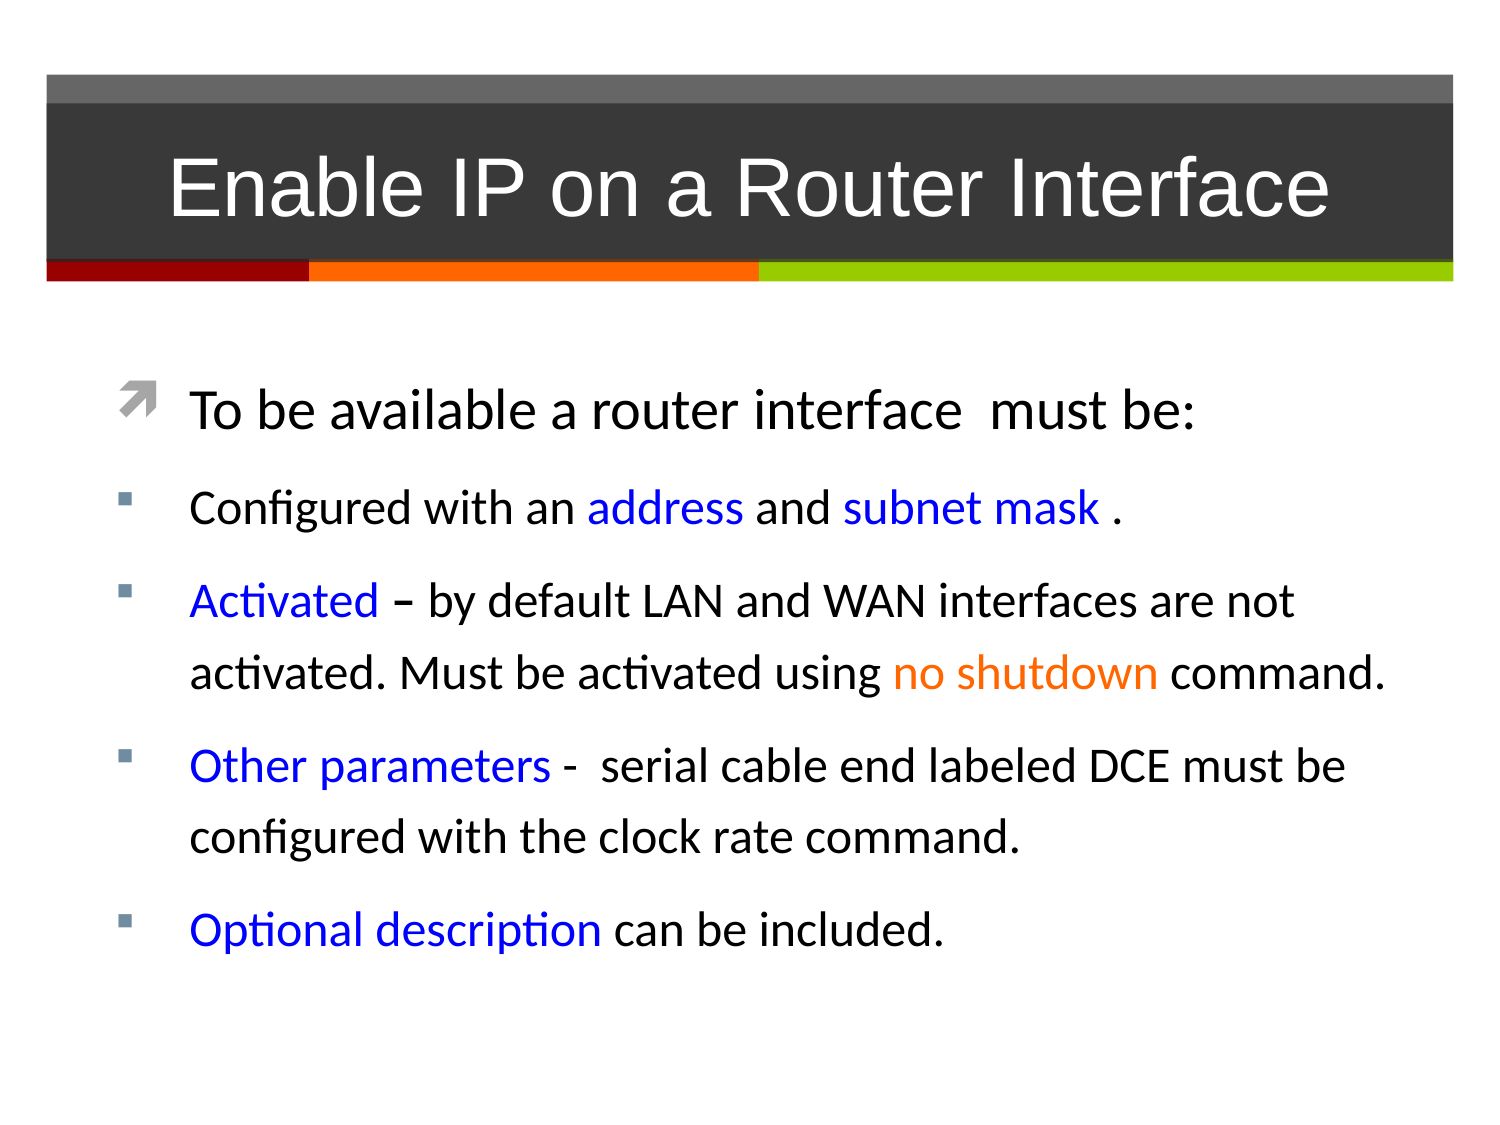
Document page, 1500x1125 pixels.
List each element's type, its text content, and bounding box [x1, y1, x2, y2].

title Enable IP on a Router Interface [46, 103, 1454, 263]
list To be available a router interface must be: Configured with an address and subnet mask . Activated – by default LAN and WAN interfaces are not activated. Must be activated using no shutdown command. Other parameters - serial cable end labeled DCE must be configured with the clock rate command. Optional description can be included. [99, 350, 1454, 1005]
